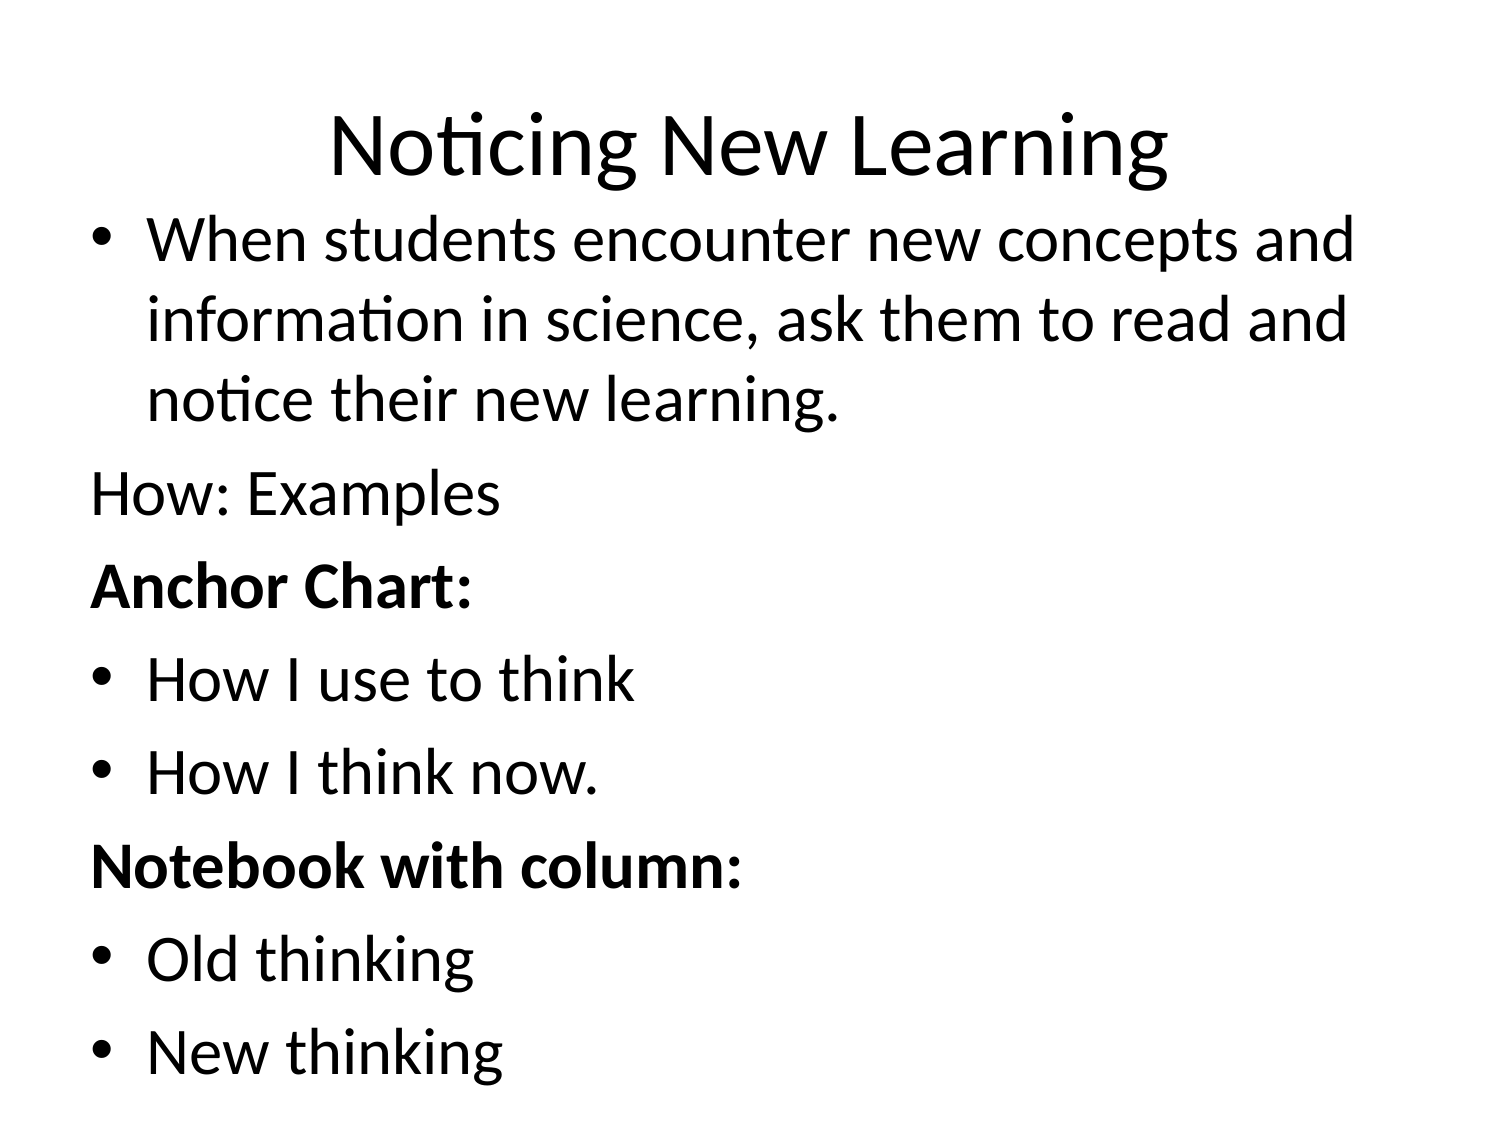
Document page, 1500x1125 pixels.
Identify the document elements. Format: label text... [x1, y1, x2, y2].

title Noticing New Learning [75, 45, 1425, 187]
list When students encounter new concepts and information in science, ask them to read and notice their new learning. How: Examples Anchor Chart: How I use to think How I think now. Notebook with column: Old thinking New thinking [75, 187, 1425, 1125]
